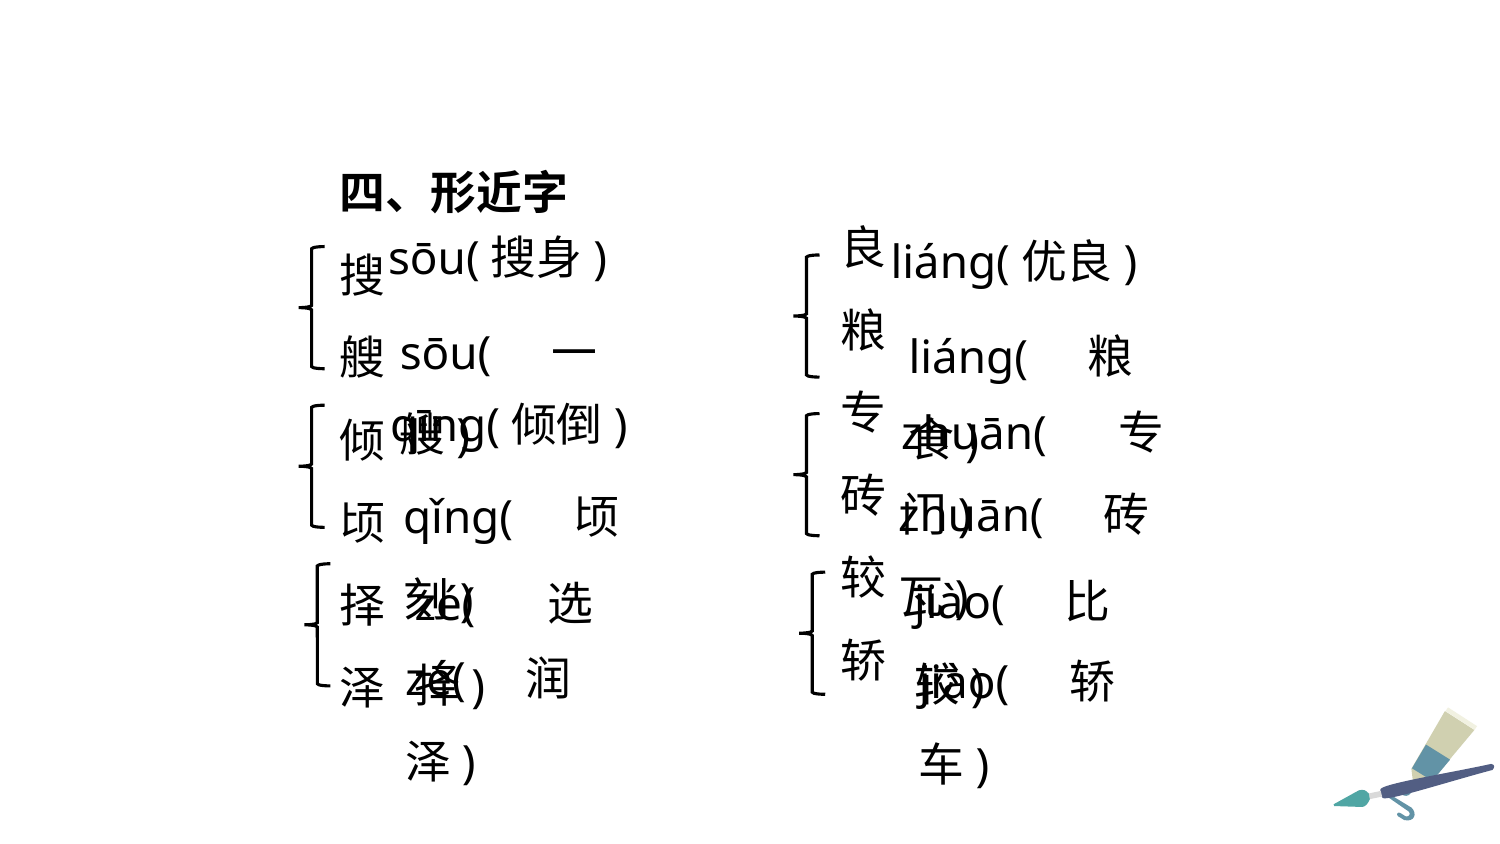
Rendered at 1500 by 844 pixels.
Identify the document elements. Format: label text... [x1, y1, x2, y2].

text_box [793, 254, 820, 378]
text_box jiào(比较) [899, 537, 1126, 636]
text_box sōu(搜身) [373, 220, 622, 291]
text_box qīng(倾倒) [375, 388, 643, 458]
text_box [1358, 708, 1481, 844]
text_box zé(润泽) [390, 615, 587, 713]
text_box sōu(一艘) [384, 288, 612, 386]
text_box [304, 563, 331, 687]
text_box [799, 571, 826, 695]
text_box 良 粮 专 砖 较 轿 [825, 129, 1202, 694]
text_box zhuān(砖瓦) [883, 450, 1165, 548]
text_box jiào(轿车) [904, 617, 1130, 716]
text_box zhuān(专门) [886, 368, 1180, 466]
text_box liáng(粮食) [893, 293, 1149, 368]
text_box [793, 413, 820, 537]
text_box qǐng(顷刻) [388, 452, 634, 551]
text_box liáng(优良) [875, 225, 1153, 296]
text_box [298, 246, 325, 370]
text_box 四、形近字 搜 艘 倾 顷 择 泽 [324, 129, 675, 721]
text_box zé(选择) [399, 539, 608, 637]
text_box [298, 404, 325, 528]
